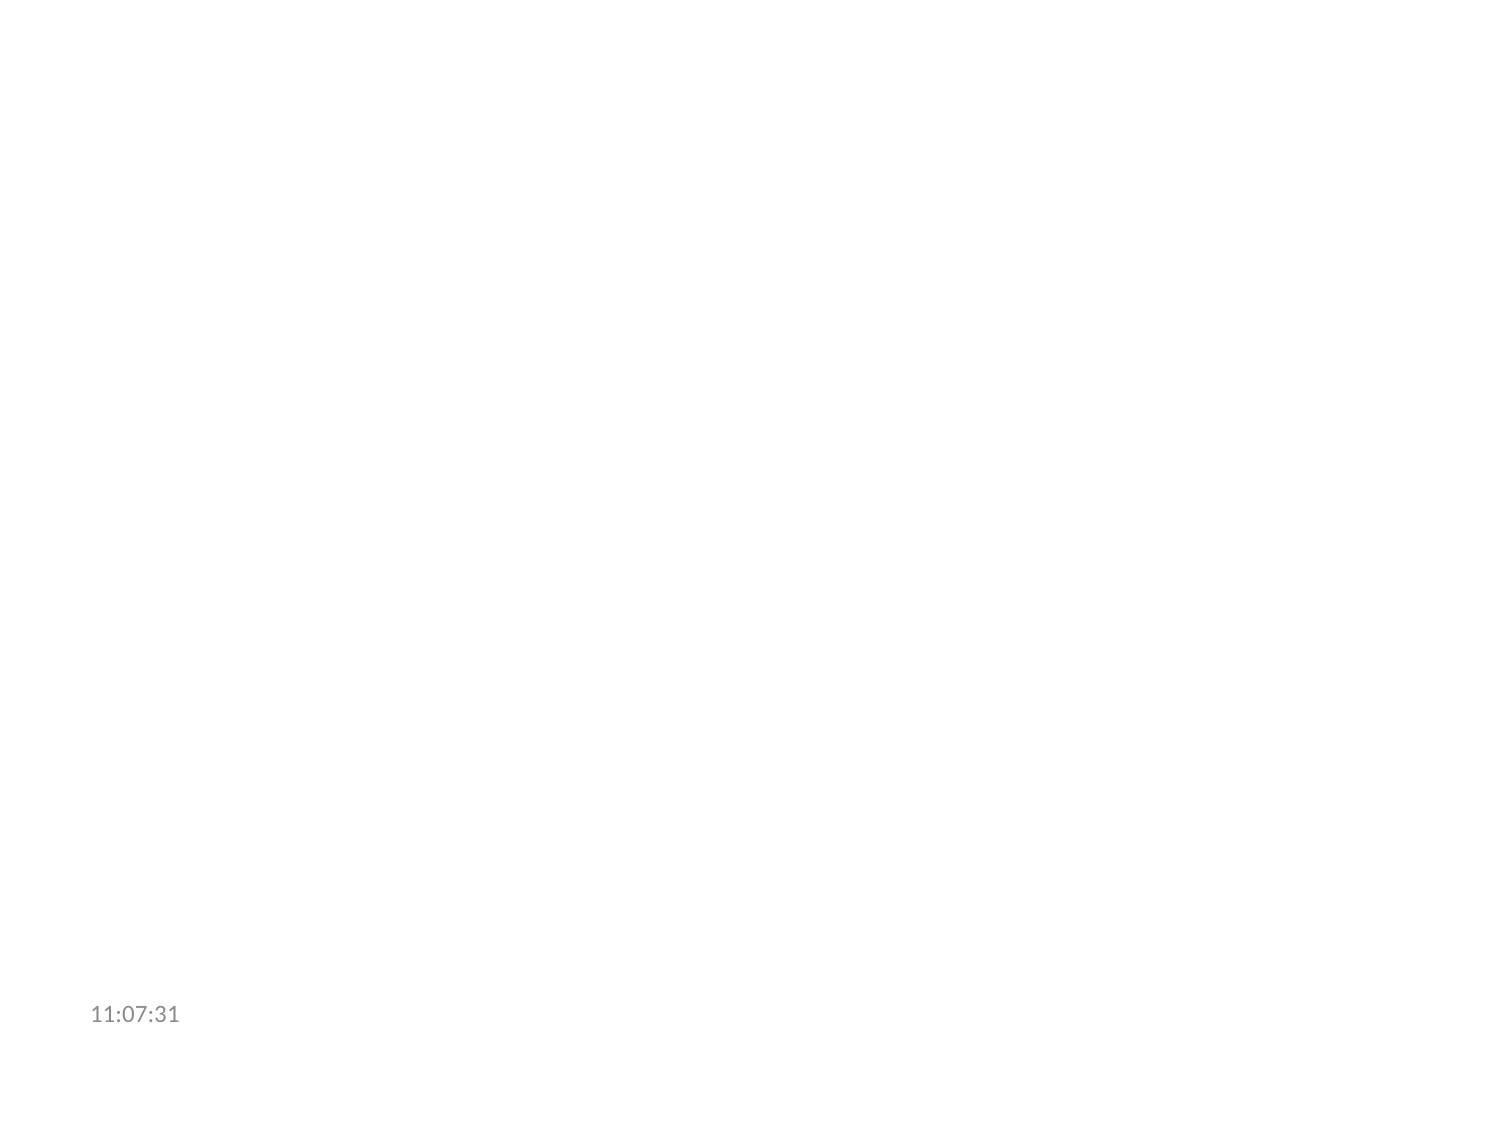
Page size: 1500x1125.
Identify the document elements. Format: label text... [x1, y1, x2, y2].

text_box 15:35:09 [75, 982, 425, 1043]
